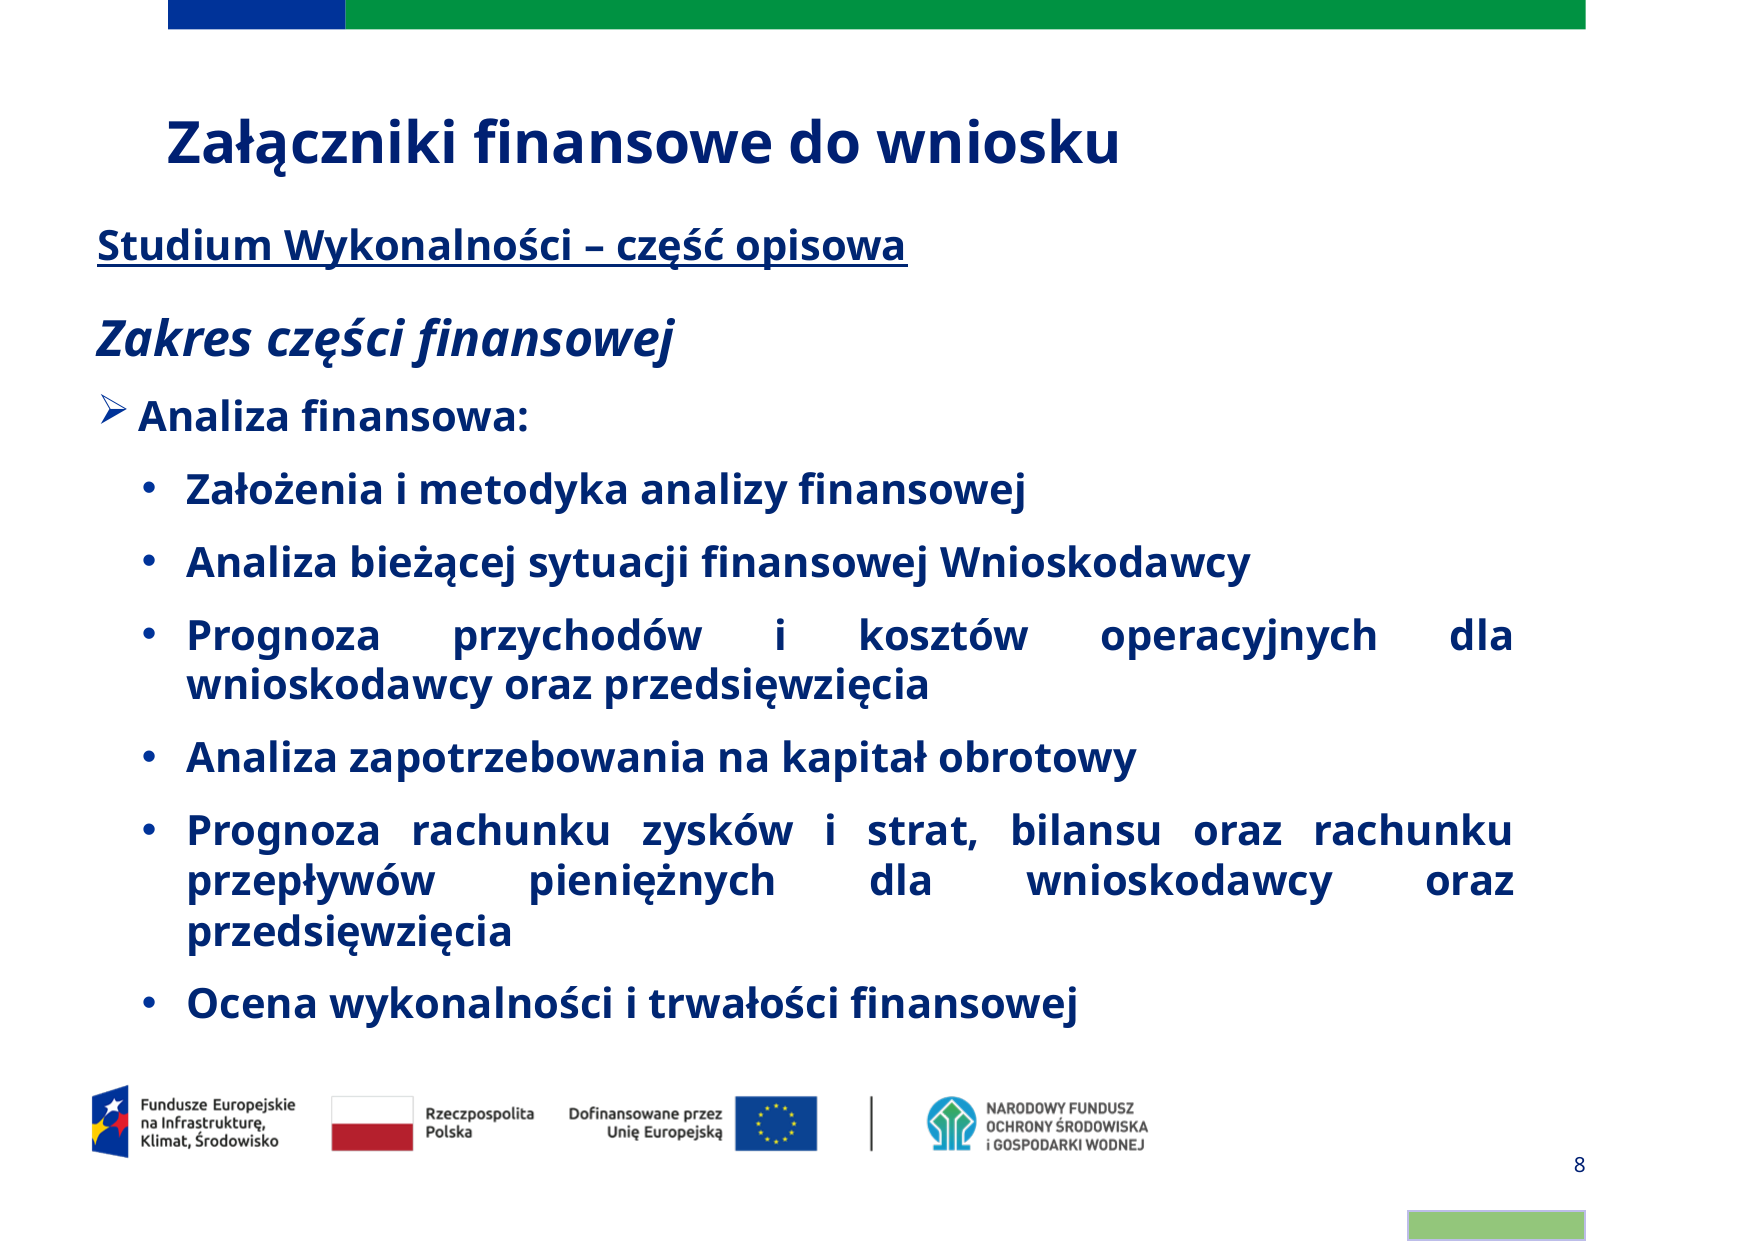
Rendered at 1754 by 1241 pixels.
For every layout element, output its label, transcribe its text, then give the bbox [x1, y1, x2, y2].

title Załączniki finansowe do wniosku [167, 100, 1586, 195]
picture [73, 1067, 1167, 1176]
slide_number 8 [1408, 1151, 1586, 1181]
list Studium Wykonalności – część opisowa Zakres części finansowej Analiza finansowa: Założenia i metodyka analizy finansowej Analiza bieżącej sytuacji finansowej Wnioskodawcy Prognoza przychodów i kosztów operacyjnych dla wnioskodawcy oraz przedsięwzięcia Analiza zapotrzebowania na kapitał obrotowy Prognoza rachunku zysków i strat, bilansu oraz rachunku przepływów pieniężnych dla wnioskodawcy oraz przedsięwzięcia Ocena wykonalności i trwałości finansowej [97, 218, 1515, 1068]
